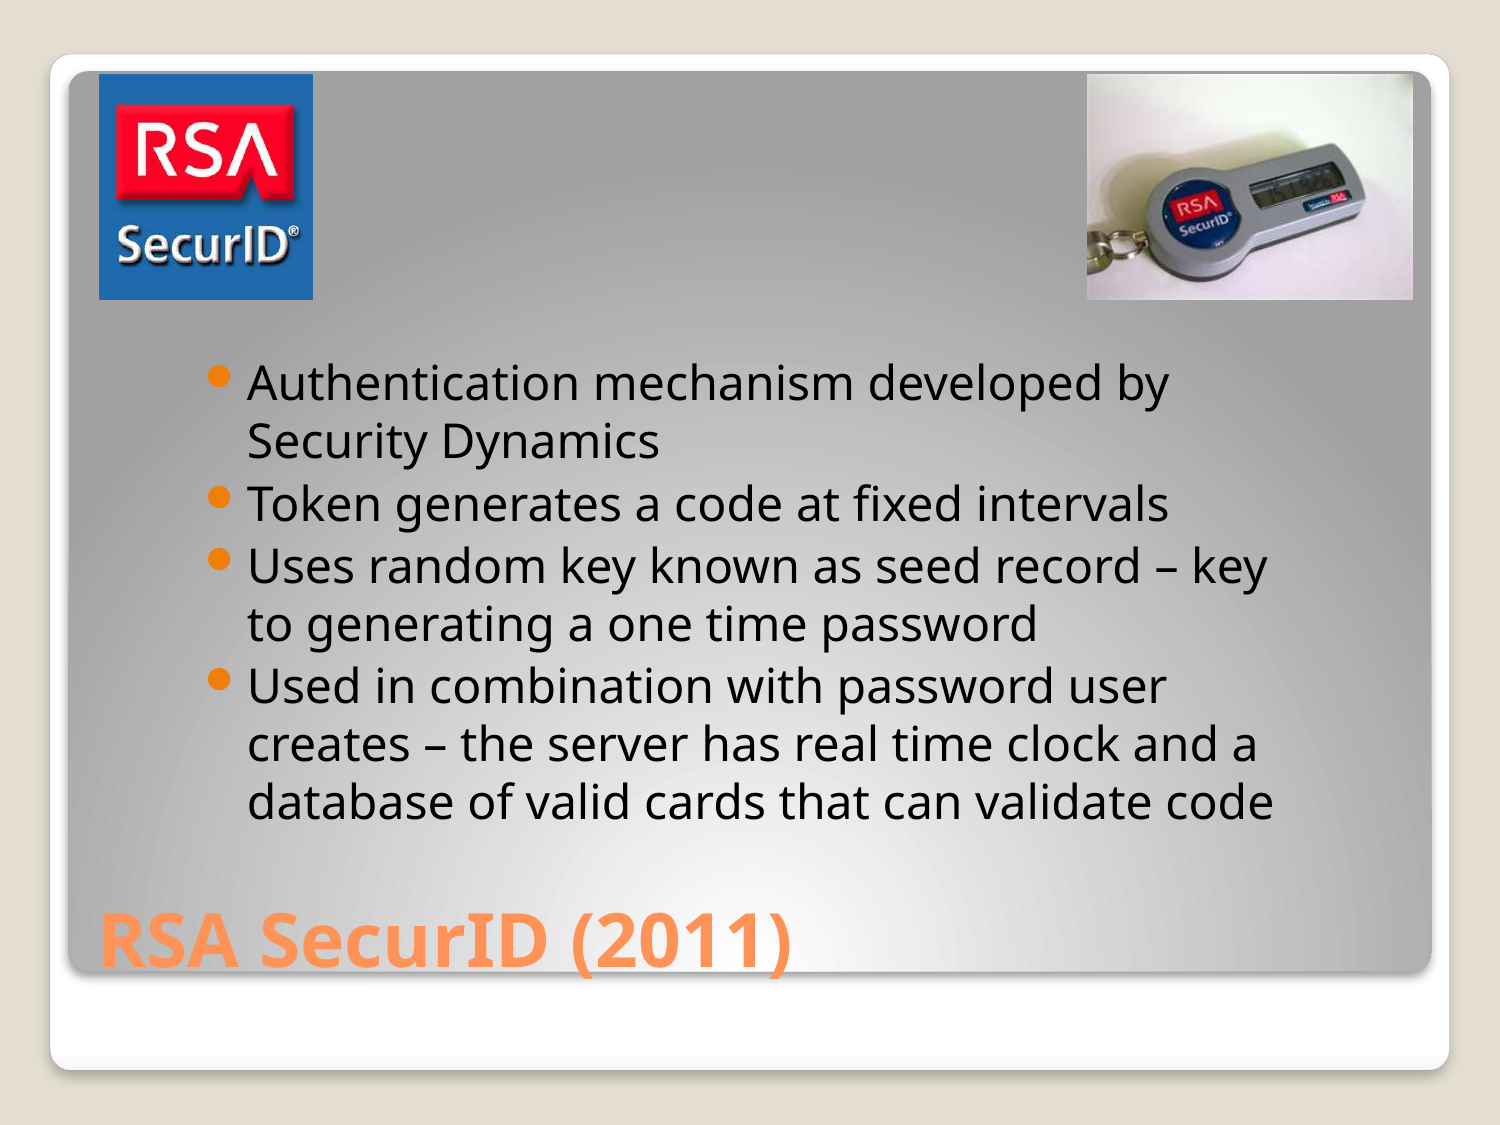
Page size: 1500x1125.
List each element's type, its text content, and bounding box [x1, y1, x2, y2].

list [99, 74, 313, 301]
title RSA SecurID (2011) [82, 817, 1425, 991]
list Authentication mechanism developed by Security Dynamics Token generates a code at fixed intervals Uses random key known as seed record – key to generating a one time password Used in combination with password user creates – the server has real time clock and a database of valid cards that can validate code [174, 337, 1300, 863]
picture [1087, 74, 1413, 301]
